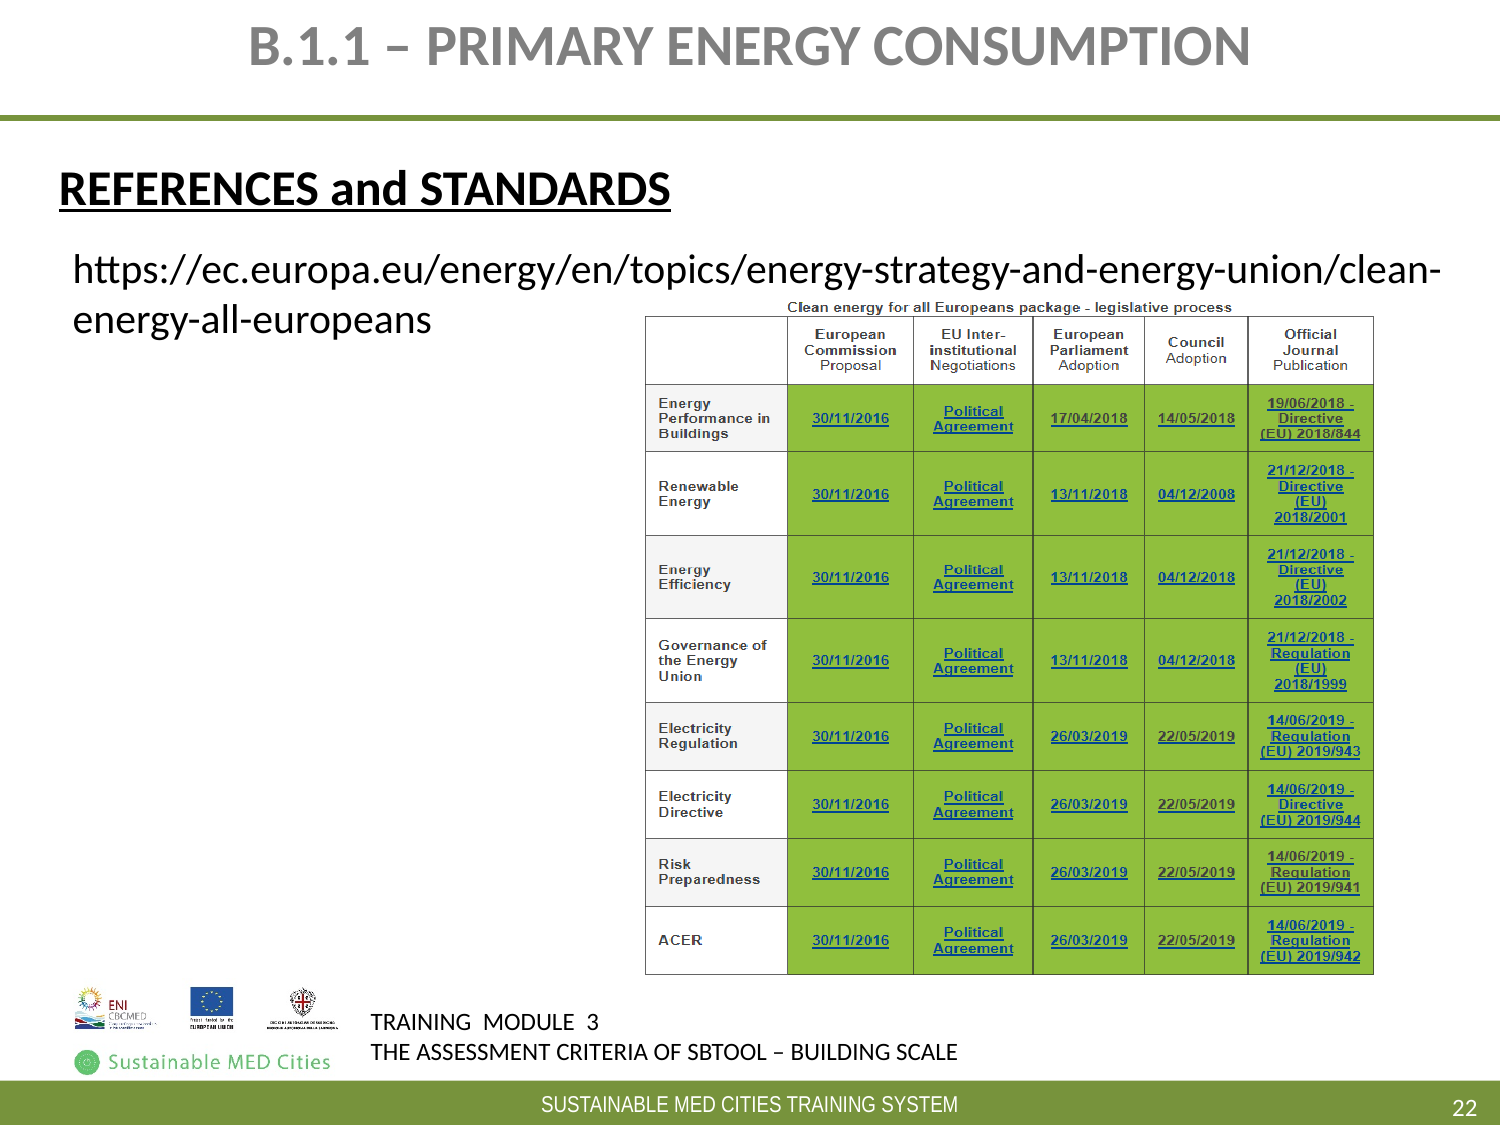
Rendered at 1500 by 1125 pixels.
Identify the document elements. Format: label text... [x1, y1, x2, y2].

slide_number 22 [1142, 1076, 1493, 1125]
picture [62, 978, 356, 1080]
text_box https://ec.europa.eu/energy/en/topics/energy-strategy-and-energy-union/clean-energy-all-europeans [57, 234, 1500, 390]
text_box REFERENCES and STANDARDS [43, 147, 1331, 235]
picture [639, 294, 1380, 979]
